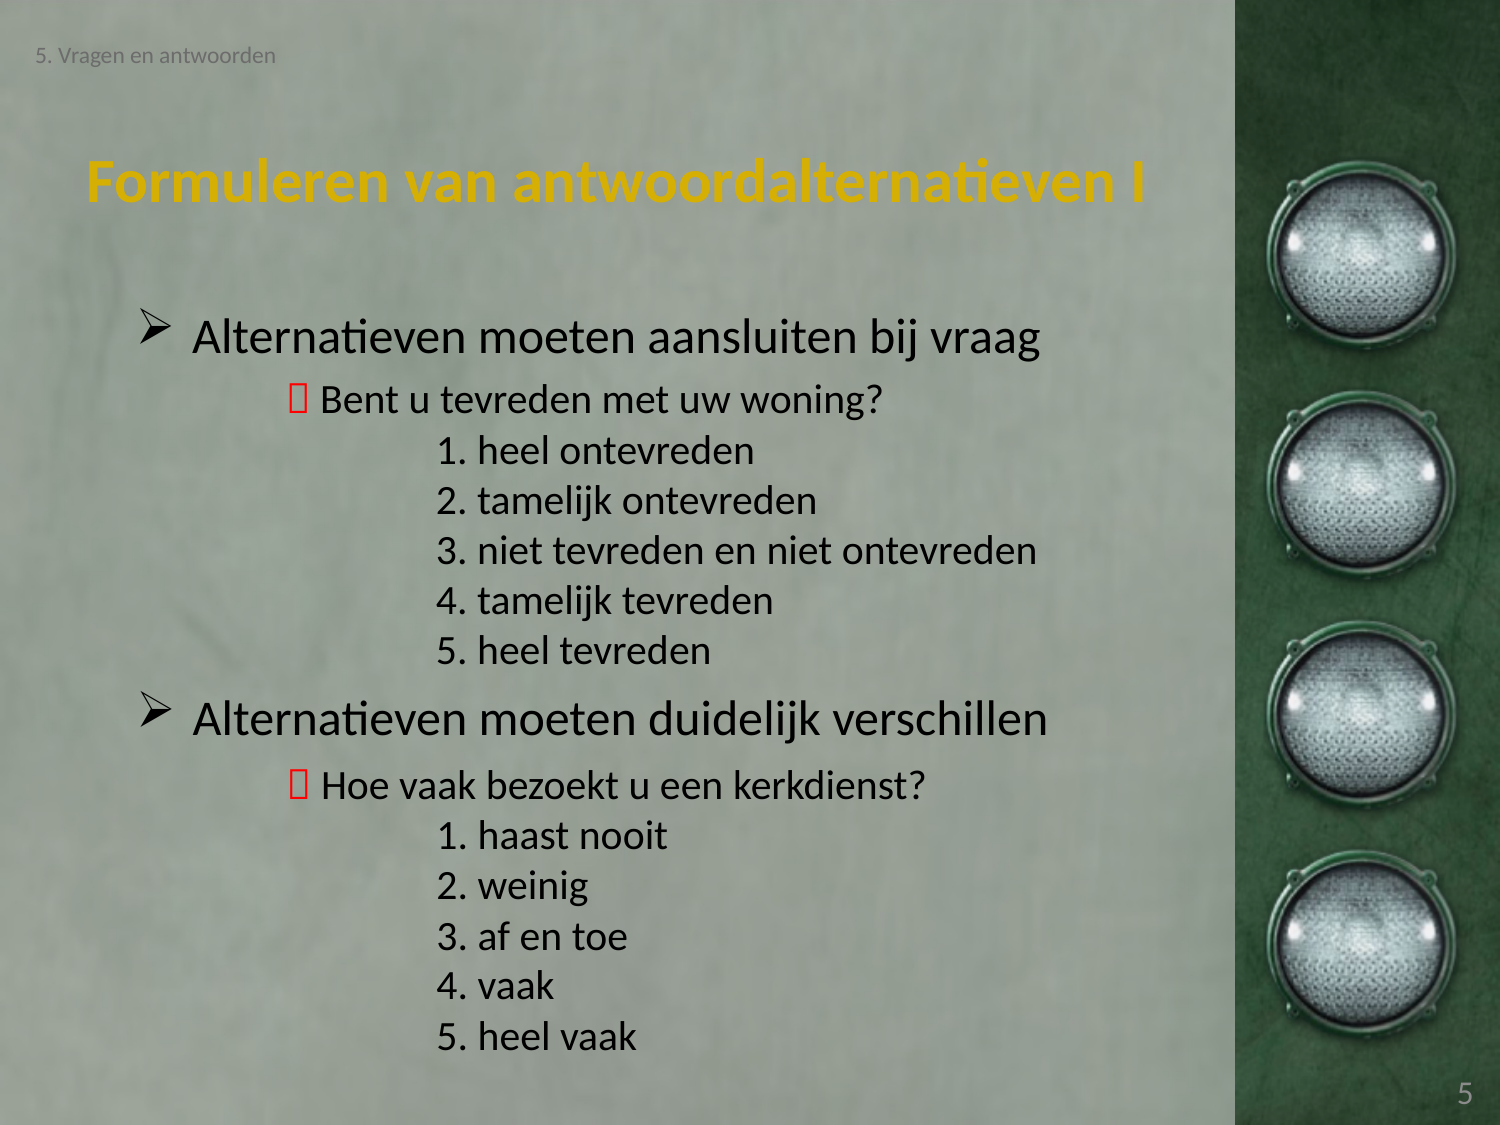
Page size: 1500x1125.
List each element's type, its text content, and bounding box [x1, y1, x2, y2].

picture [0, 0, 1500, 1125]
title 5. Vragen en antwoorden [19, 32, 435, 77]
subtitle Formuleren van antwoordalternatieven I [0, 131, 1229, 276]
text_box Alternatieven moeten aansluiten bij vraag  Bent u tevreden met uw woning? 1. heel ontevreden 2. tamelijk ontevreden 3. niet tevreden en niet ontevreden 4. tamelijk tevreden 5. heel tevreden Alternatieven moeten duidelijk verschillen  Hoe vaak bezoekt u een kerkdienst? 1. haast nooit 2. weinig 3. af en toe 4. vaak 5. heel vaak [121, 295, 1229, 1066]
